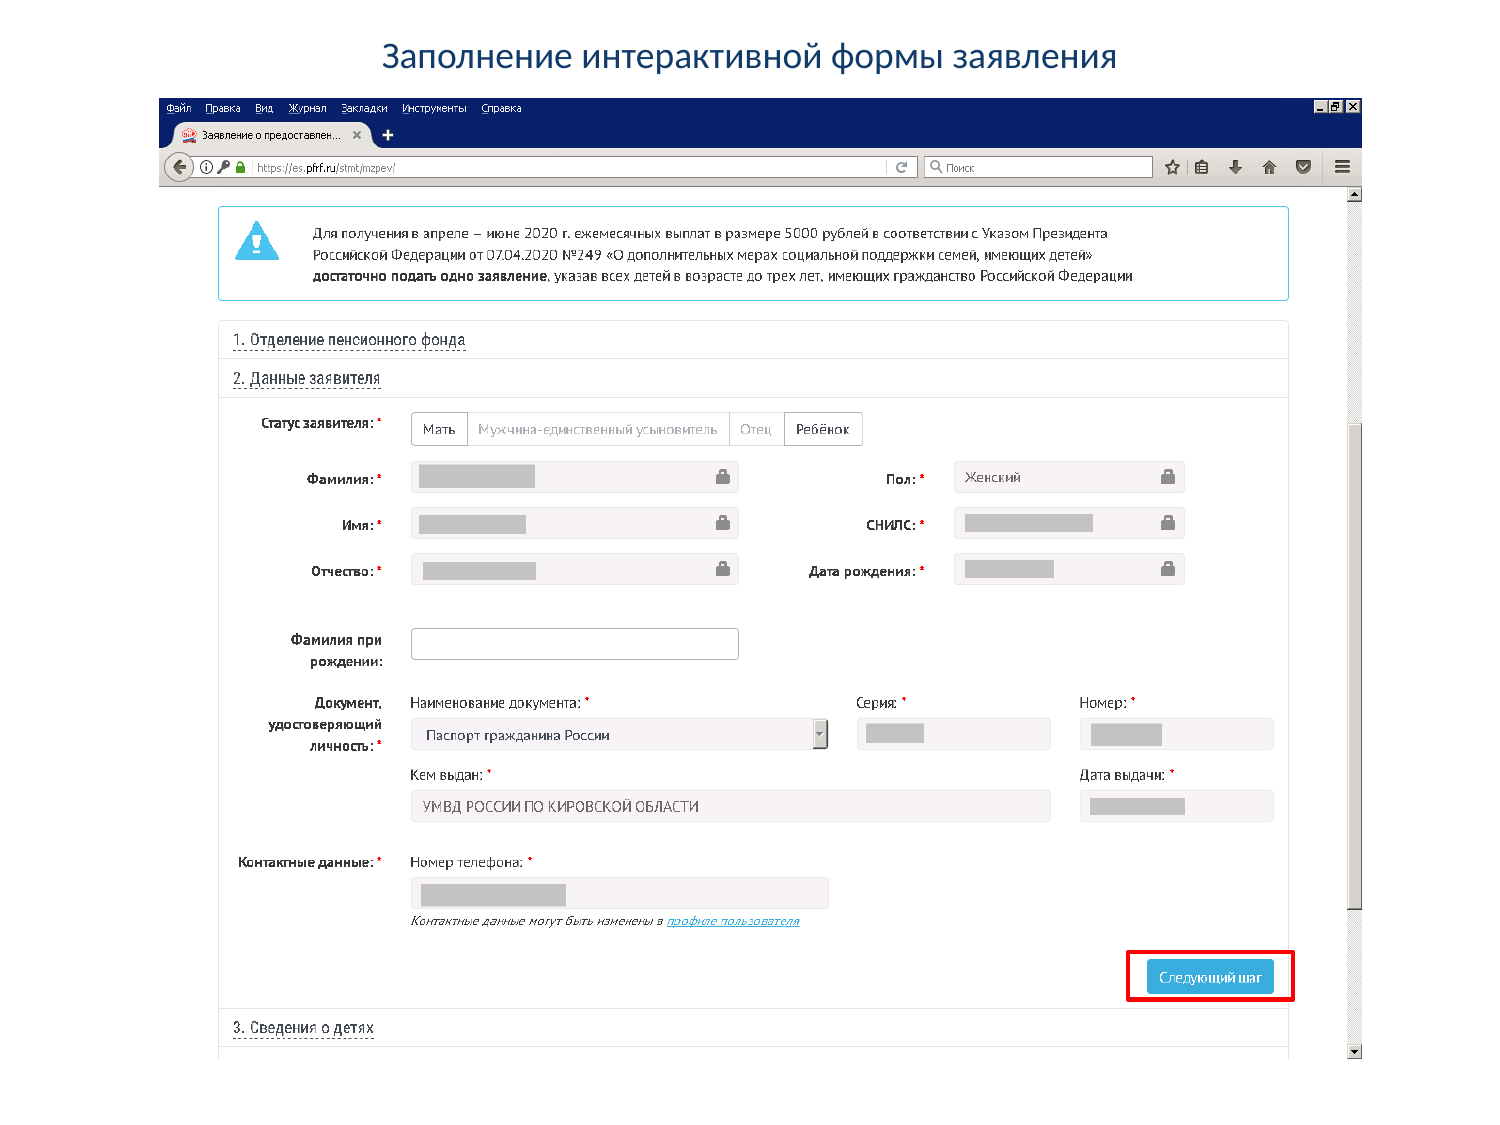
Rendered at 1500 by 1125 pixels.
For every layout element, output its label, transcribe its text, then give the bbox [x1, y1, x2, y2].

text_box Заполнение интерактивной формы заявления [29, 23, 1471, 84]
picture [159, 97, 1362, 1059]
